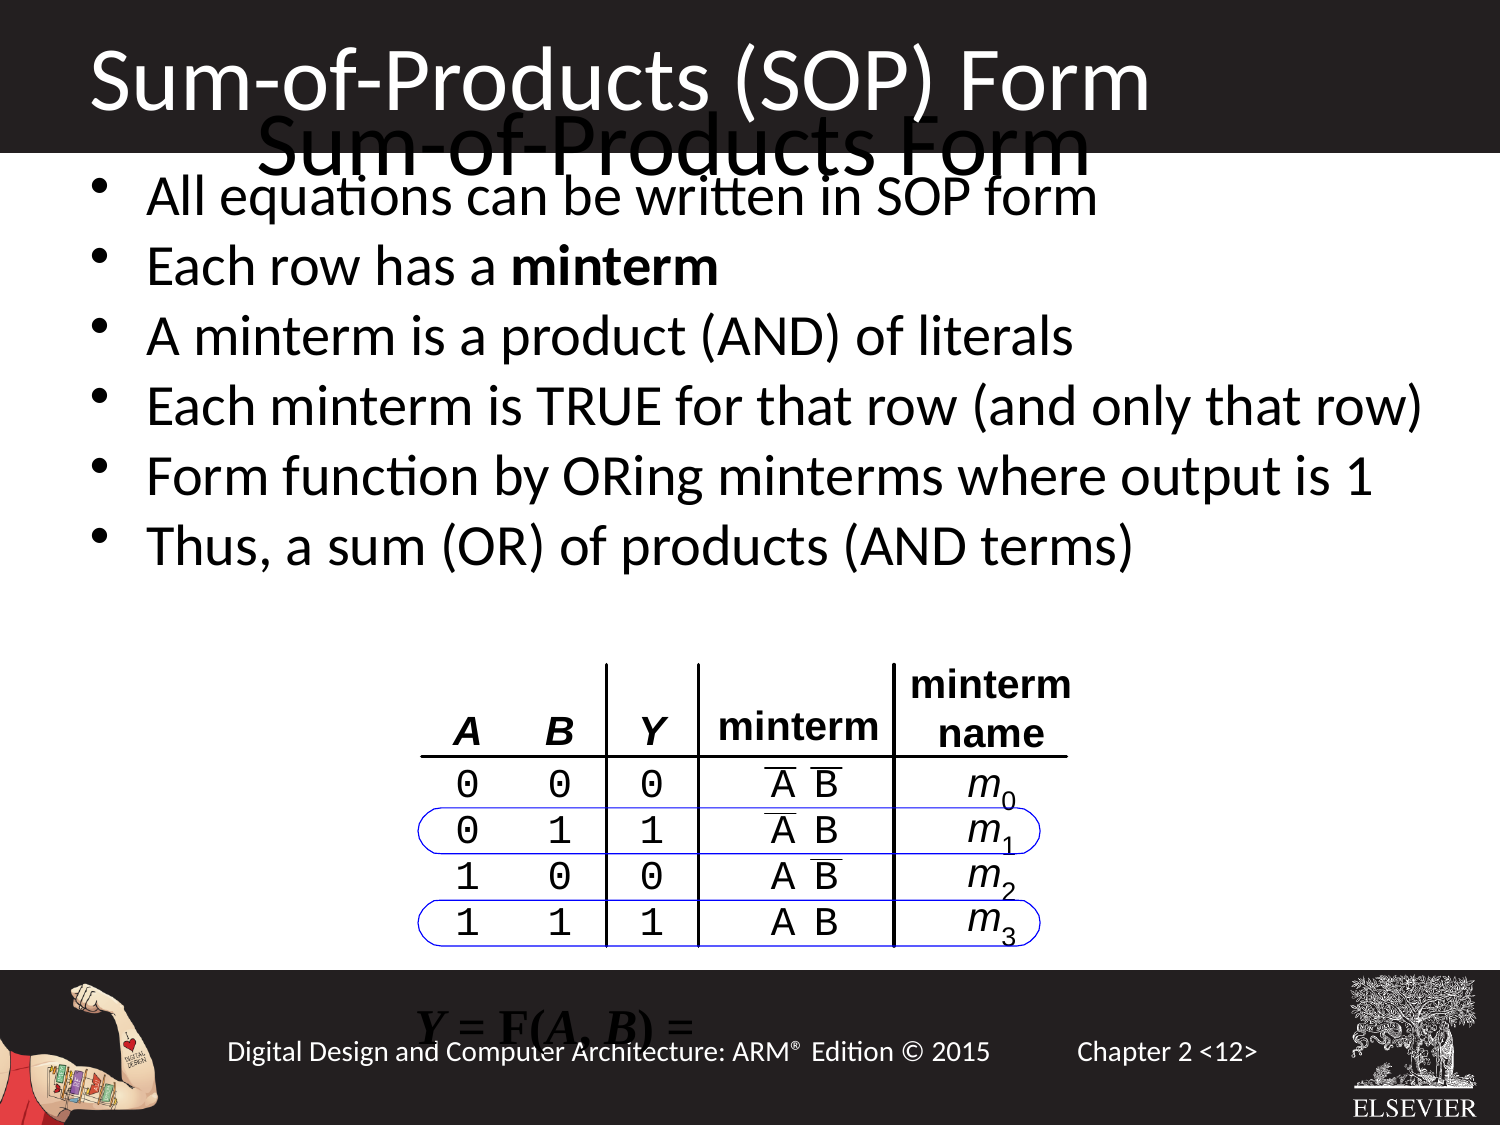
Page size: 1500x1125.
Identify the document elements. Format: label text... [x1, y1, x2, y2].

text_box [412, 649, 1124, 976]
title Sum-of-Products Form [0, 45, 1350, 233]
picture [1350, 974, 1477, 1117]
text_box Y = F(A, B) = [399, 987, 1300, 1063]
text_box All equations can be written in SOP form Each row has a minterm A minterm is a product (AND) of literals Each minterm is TRUE for that row (and only that row) Form function by ORing minterms where output is 1 Thus, a sum (OR) of products (AND terms) [74, 149, 1488, 963]
text_box Sum-of-Products (SOP) Form [75, 11, 1375, 136]
picture [0, 979, 163, 1125]
